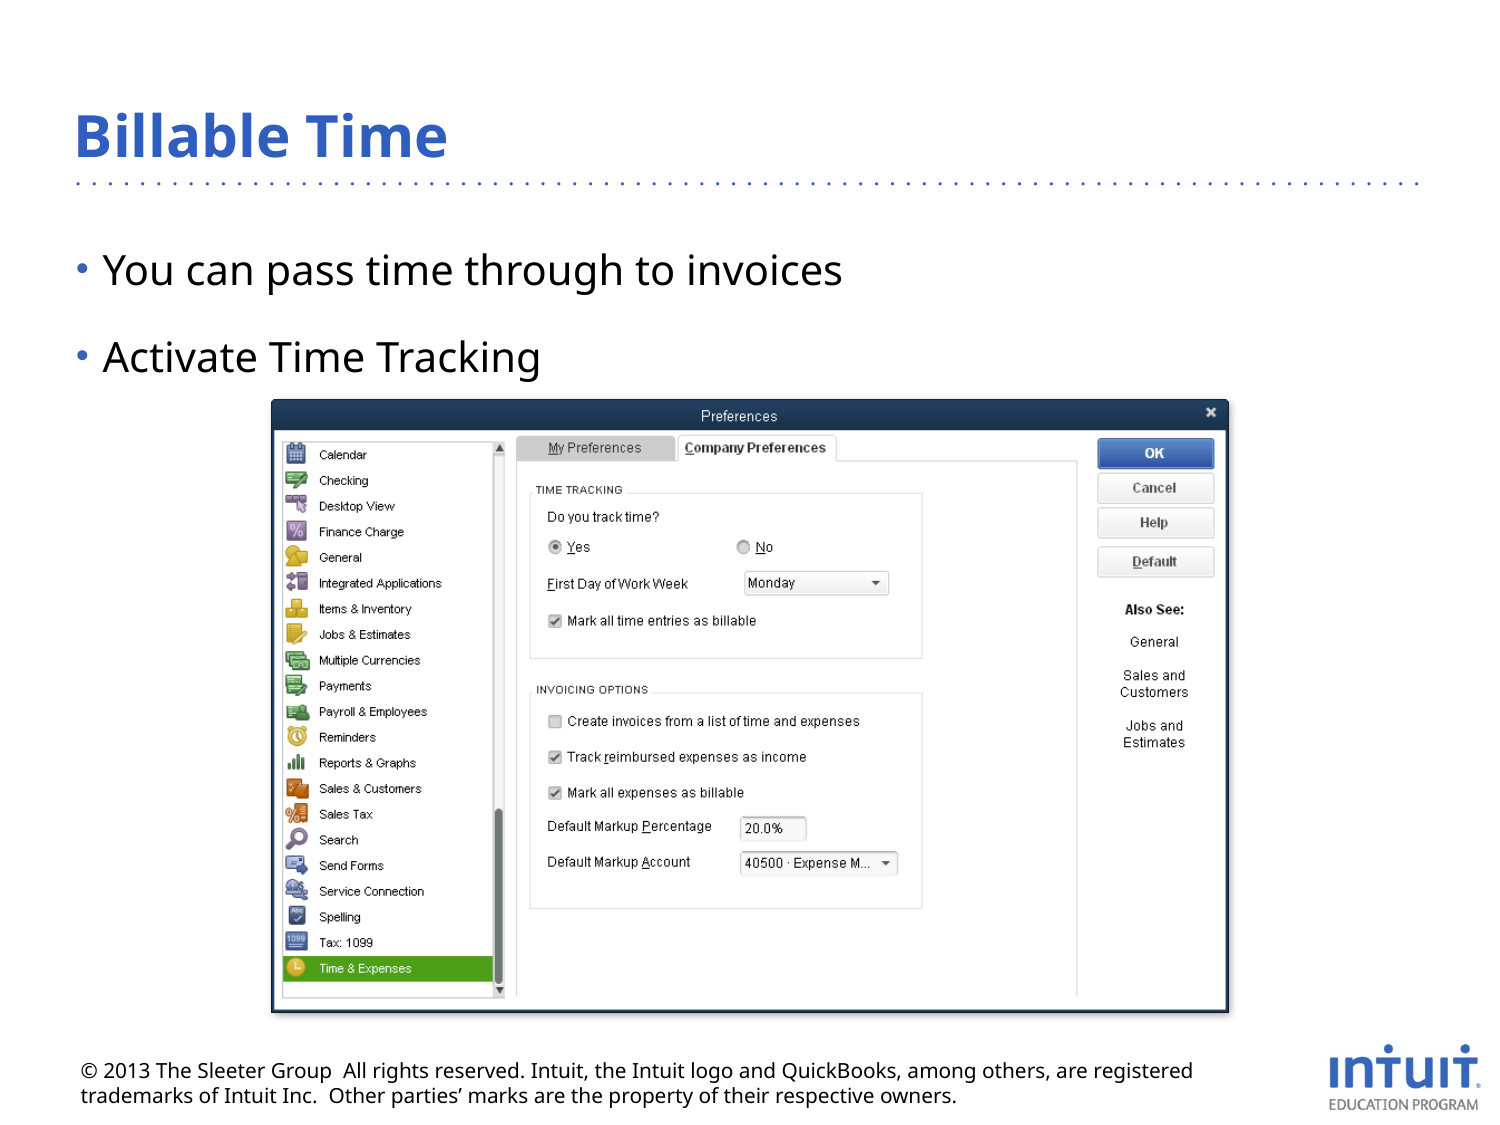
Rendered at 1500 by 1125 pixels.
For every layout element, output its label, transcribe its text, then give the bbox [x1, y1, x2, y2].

picture [271, 399, 1229, 1013]
picture [1325, 1039, 1485, 1116]
title Billable Time [73, 62, 1424, 169]
list You can pass time through to invoices Activate Time Tracking [75, 235, 1424, 1012]
